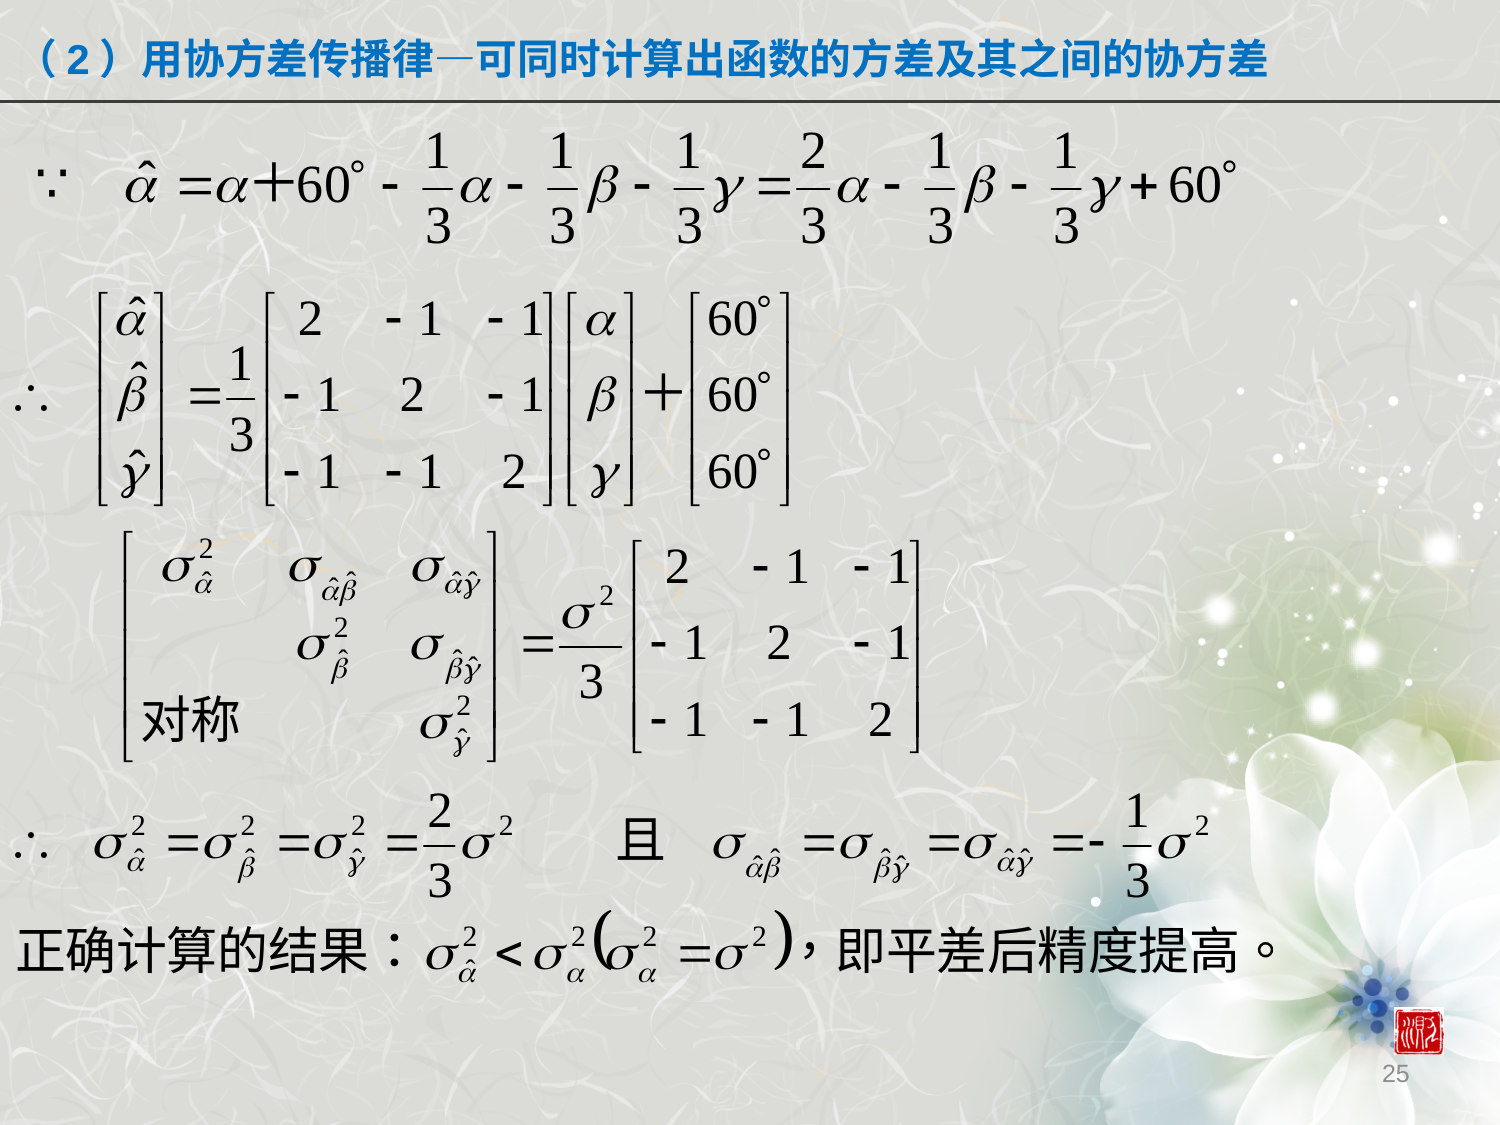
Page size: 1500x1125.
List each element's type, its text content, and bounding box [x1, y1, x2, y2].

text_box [34, 116, 1252, 257]
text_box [9, 281, 1274, 994]
picture [1394, 1007, 1444, 1055]
list （2）用协方差传播律—可同时计算出函数的方差及其之间的协方差 [0, 0, 1500, 1125]
